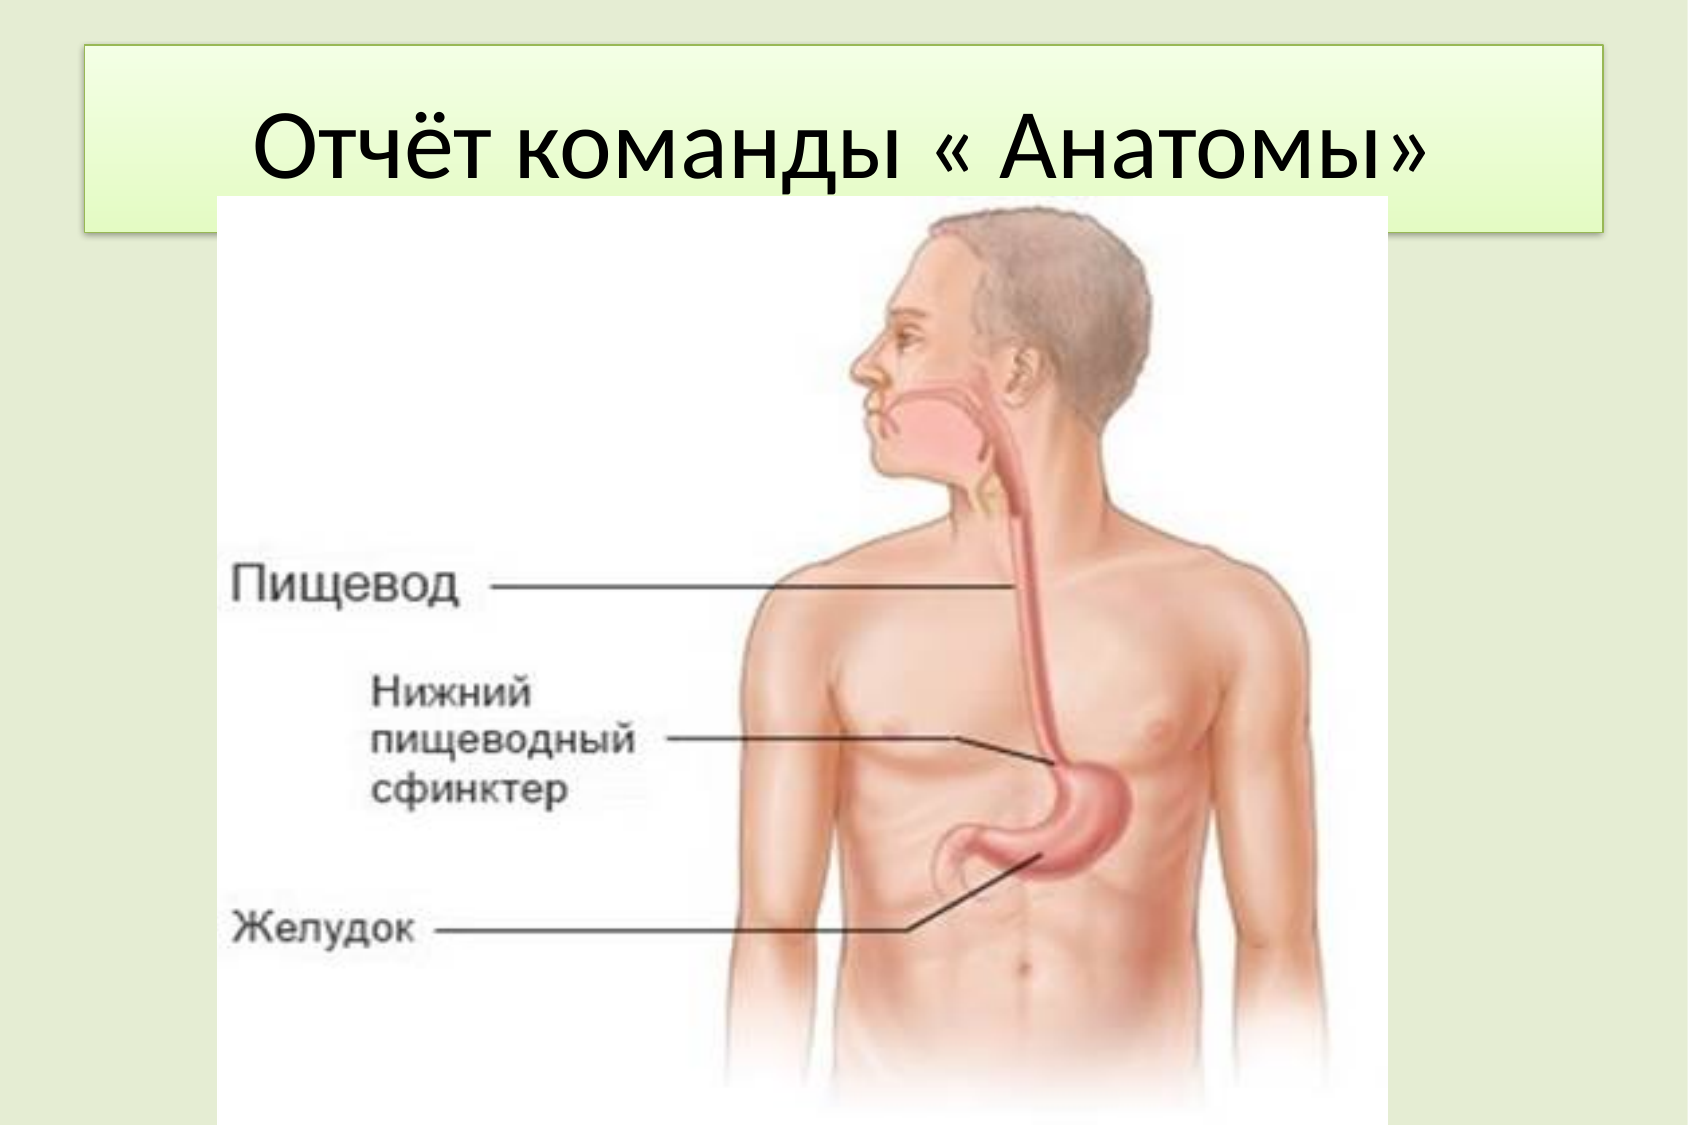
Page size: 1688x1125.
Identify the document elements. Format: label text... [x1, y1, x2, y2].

picture [217, 195, 1388, 1125]
title Отчёт команды « Анатомы» [84, 44, 1604, 233]
